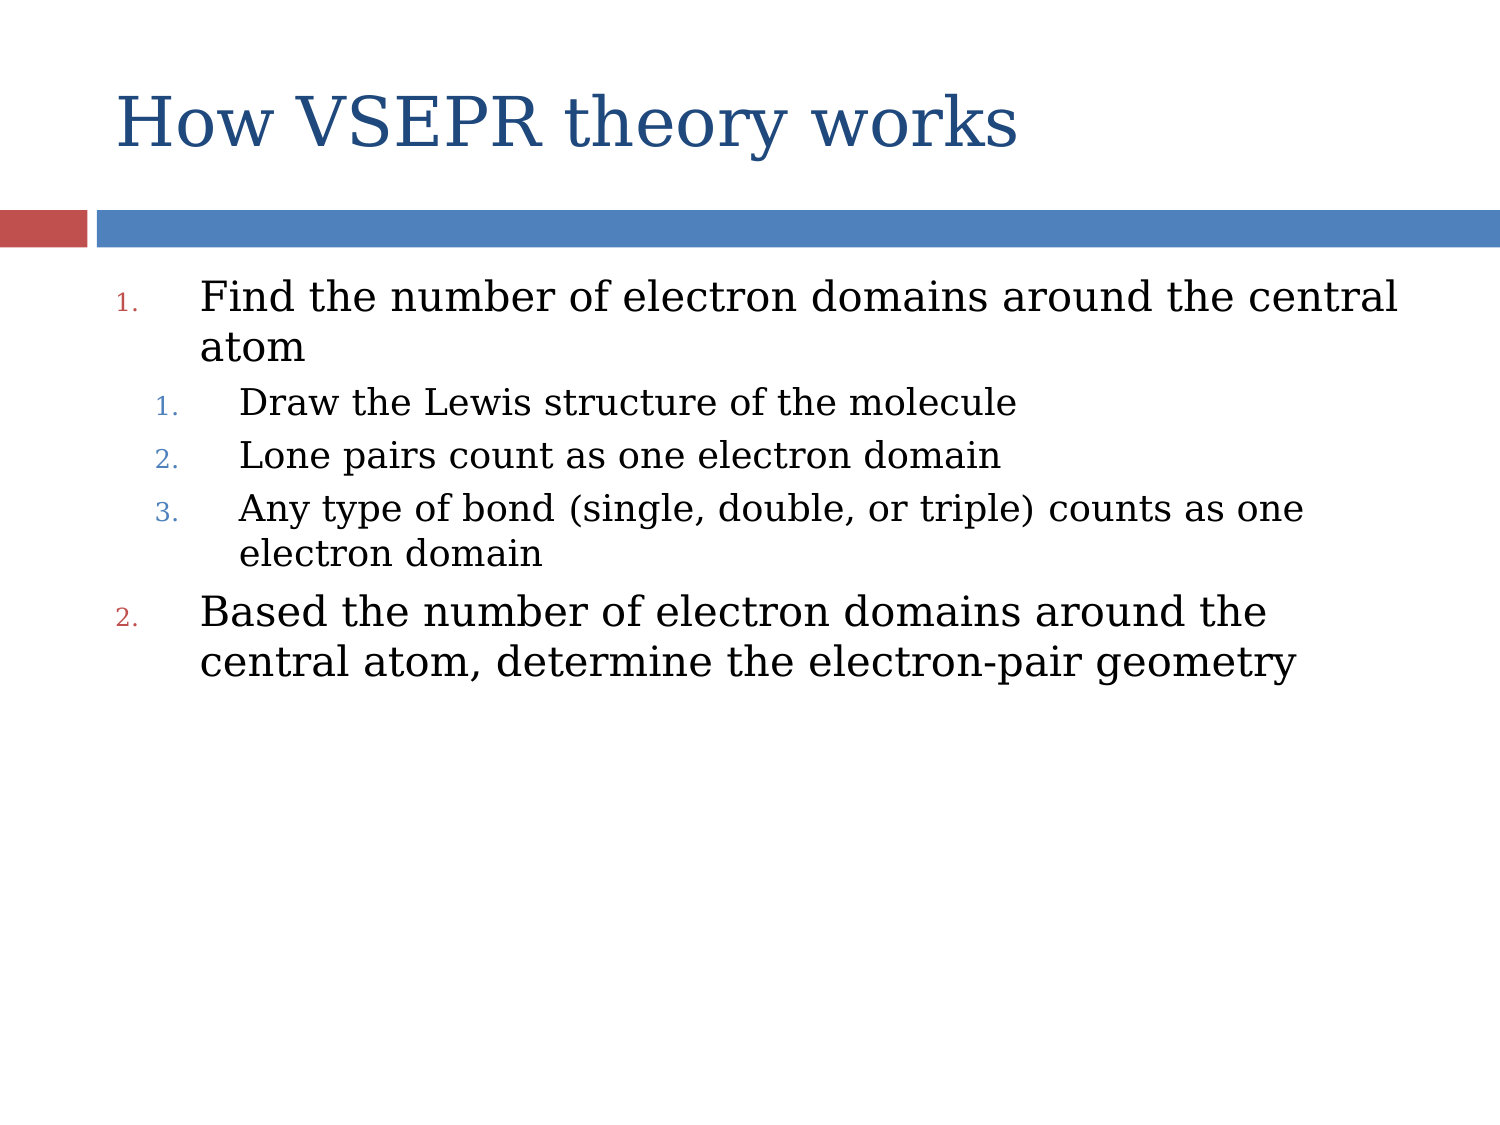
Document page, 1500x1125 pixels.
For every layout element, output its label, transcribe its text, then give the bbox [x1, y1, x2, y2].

title How VSEPR theory works [100, 37, 1438, 200]
list Find the number of electron domains around the central atom Draw the Lewis structure of the molecule Lone pairs count as one electron domain Any type of bond (single, double, or triple) counts as one electron domain Based the number of electron domains around the central atom, determine the electron-pair geometry [100, 262, 1438, 1000]
